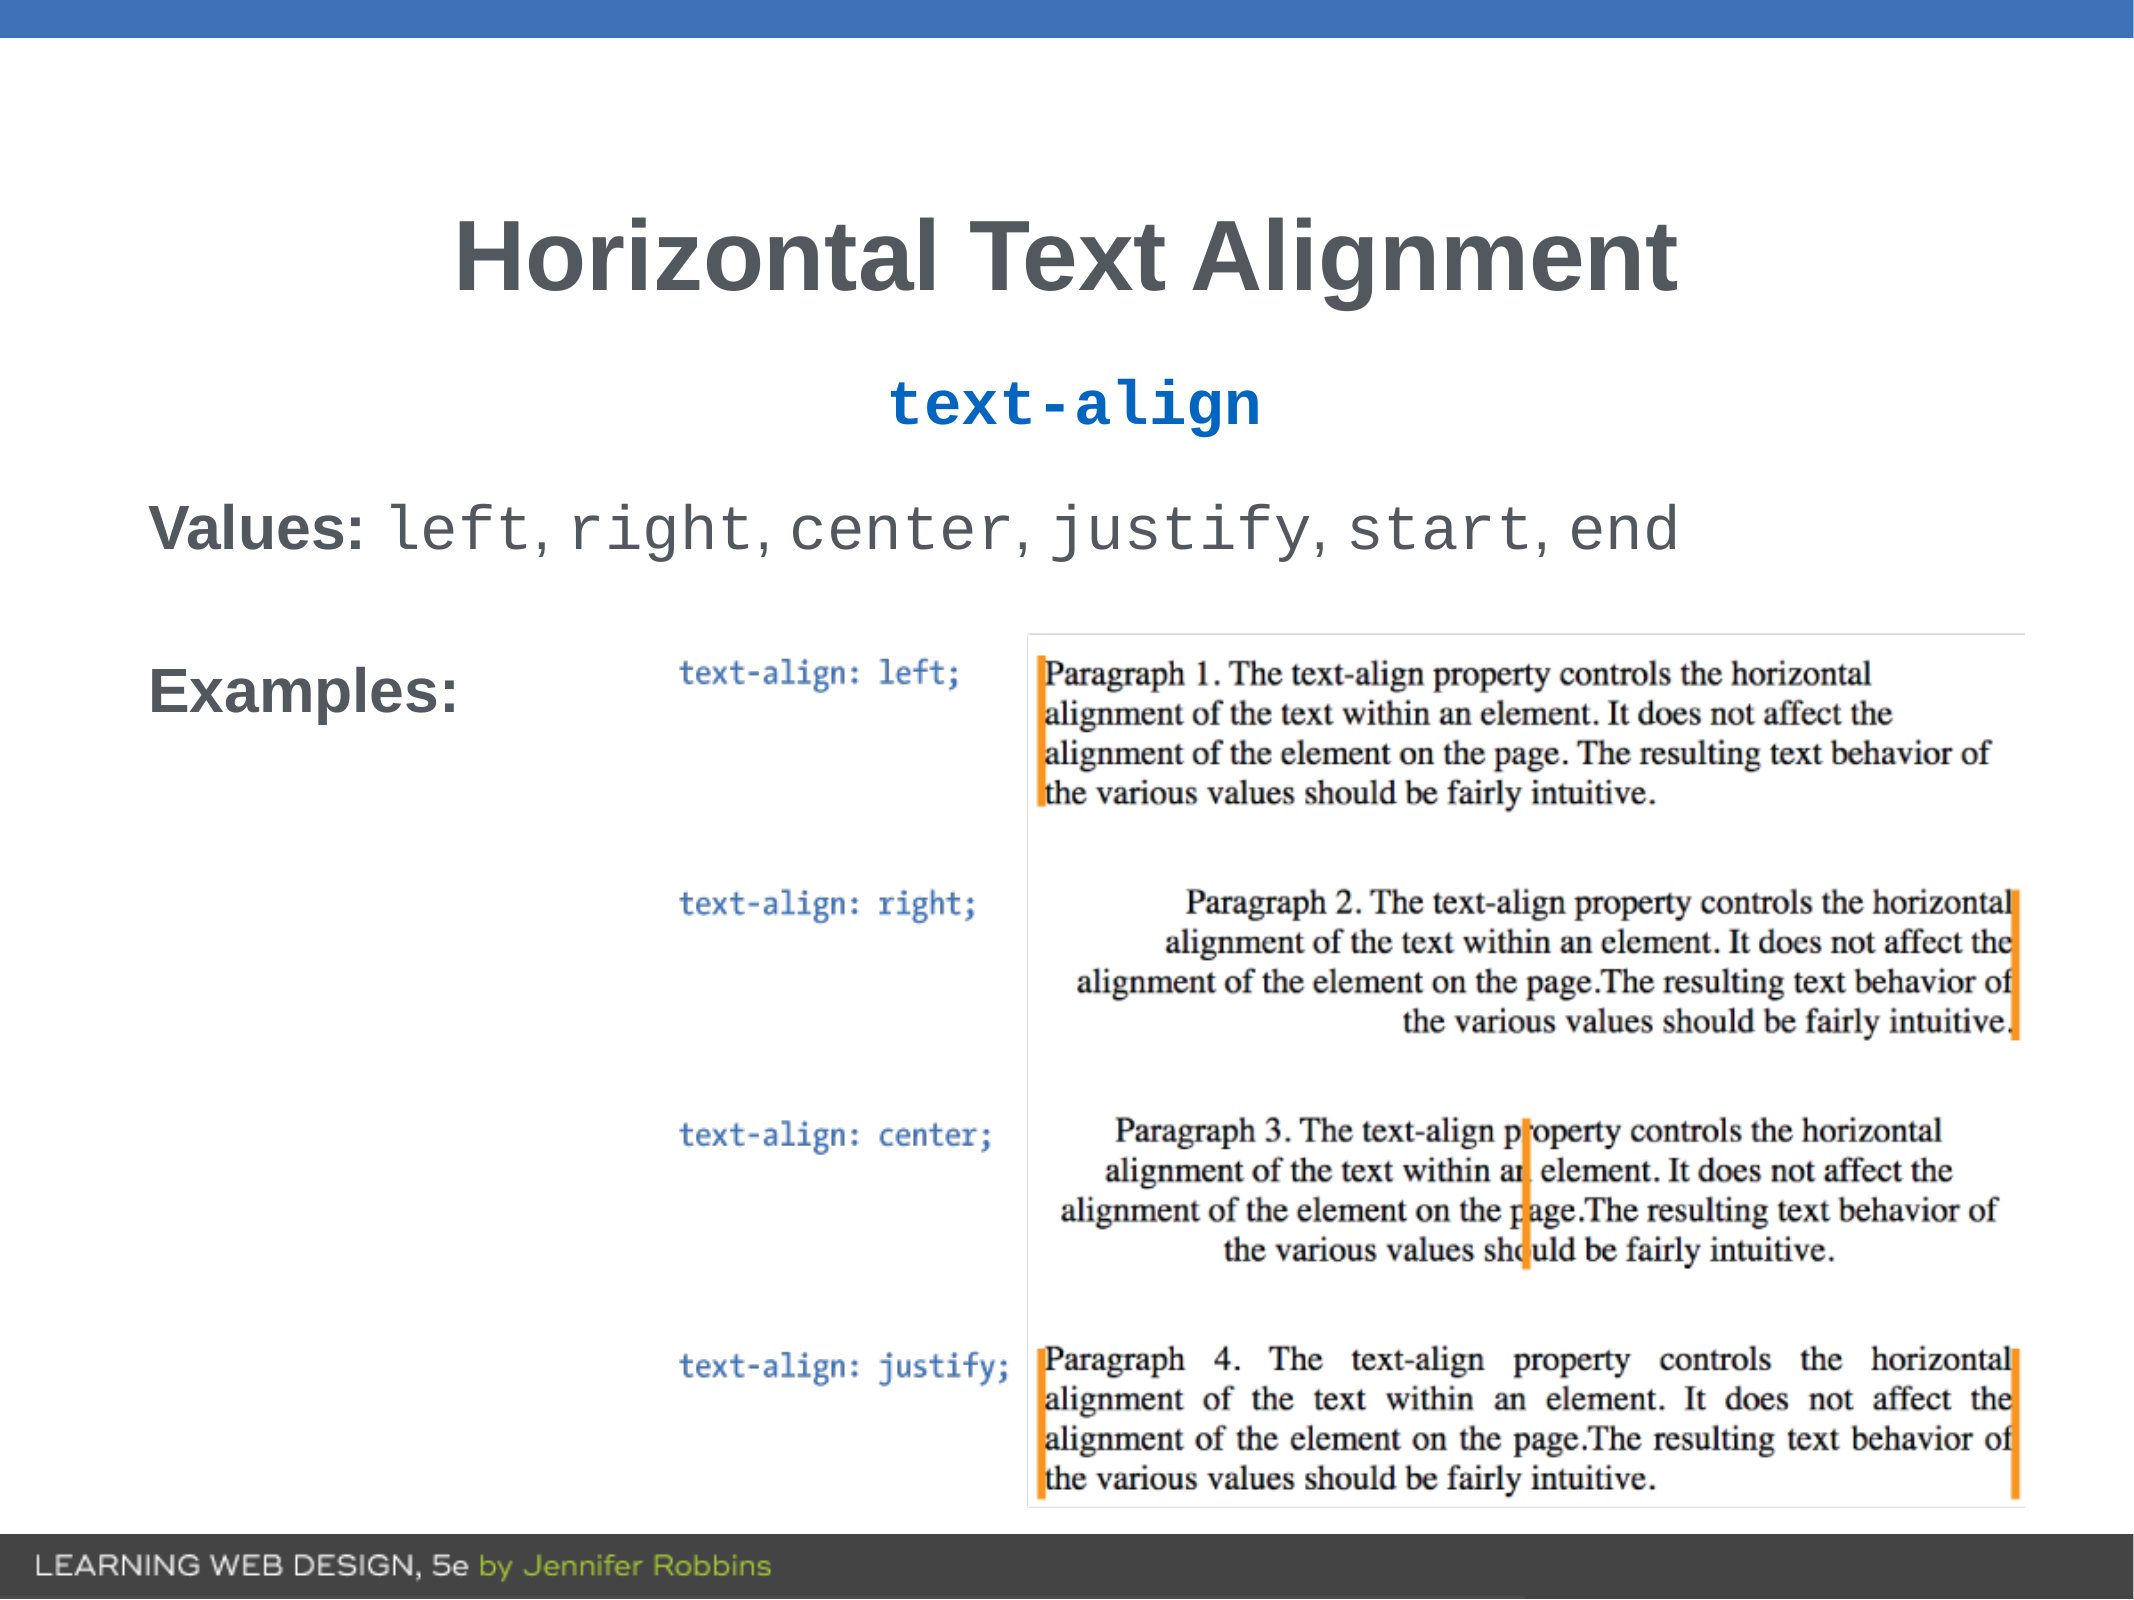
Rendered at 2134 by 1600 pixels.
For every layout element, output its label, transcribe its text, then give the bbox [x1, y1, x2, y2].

list text-align Values: left, right, center, justify, start, end Examples: [139, 353, 2010, 1498]
title Horizontal Text Alignment [155, 72, 1978, 353]
picture [0, 1534, 2134, 1599]
picture [678, 622, 2025, 1513]
